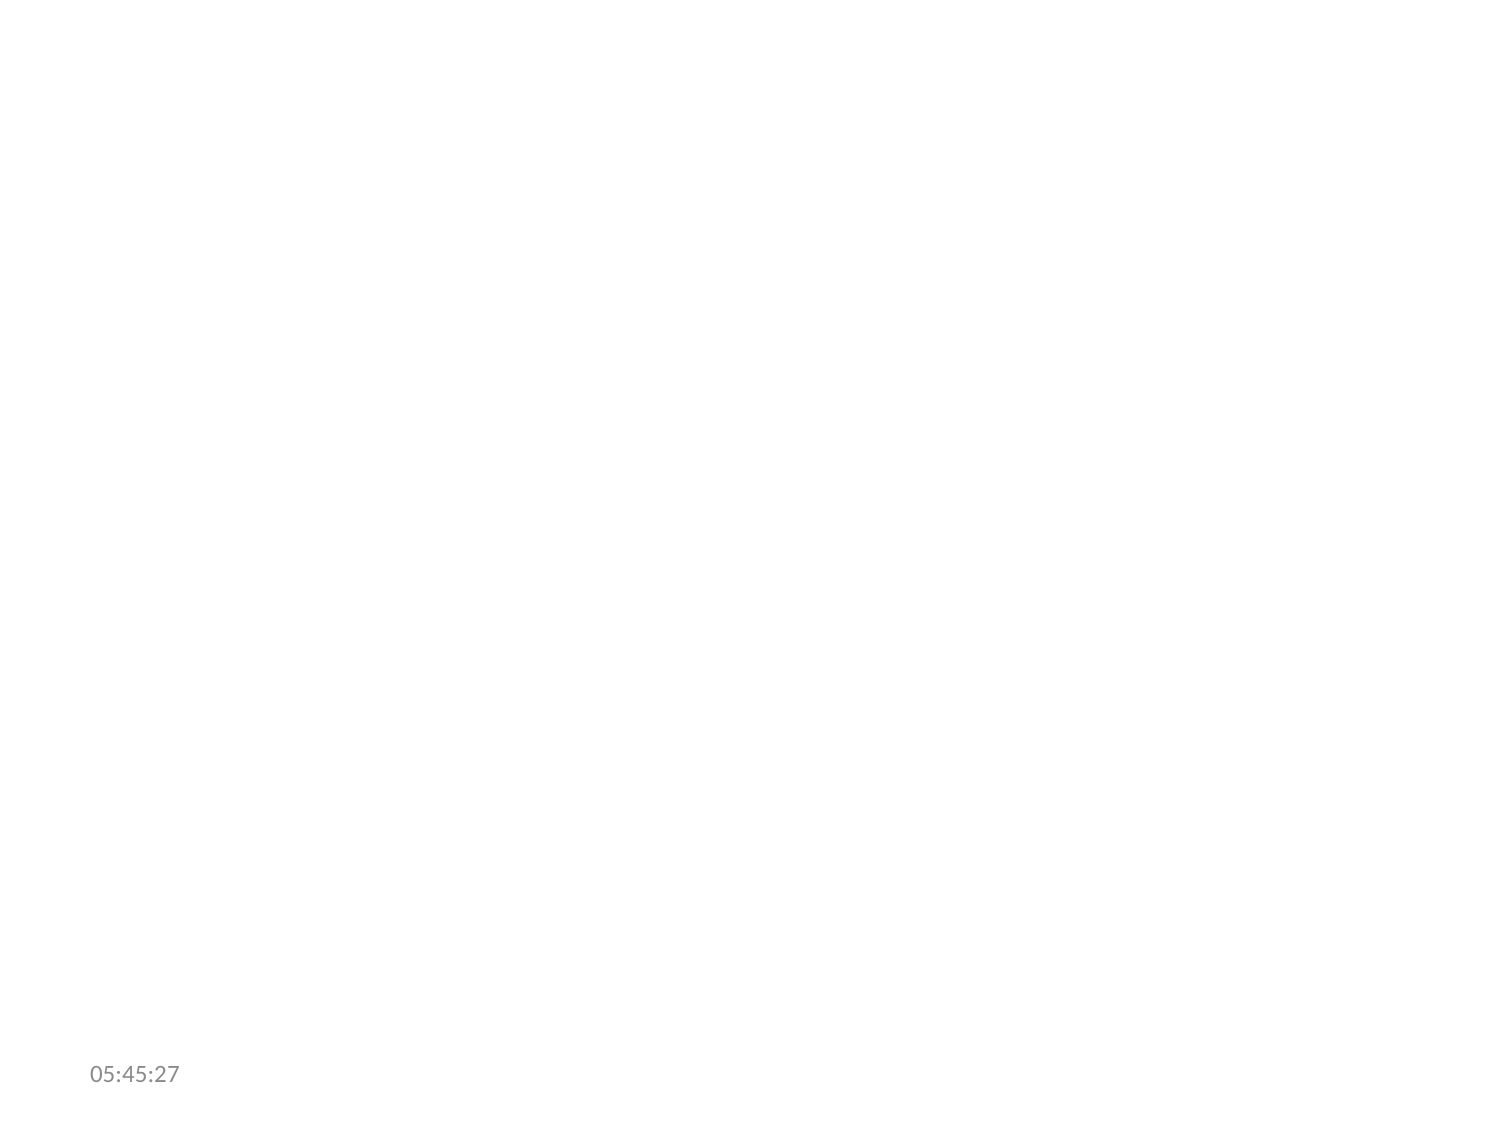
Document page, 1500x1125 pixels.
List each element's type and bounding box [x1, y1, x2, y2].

slide_number [75, 1042, 425, 1103]
